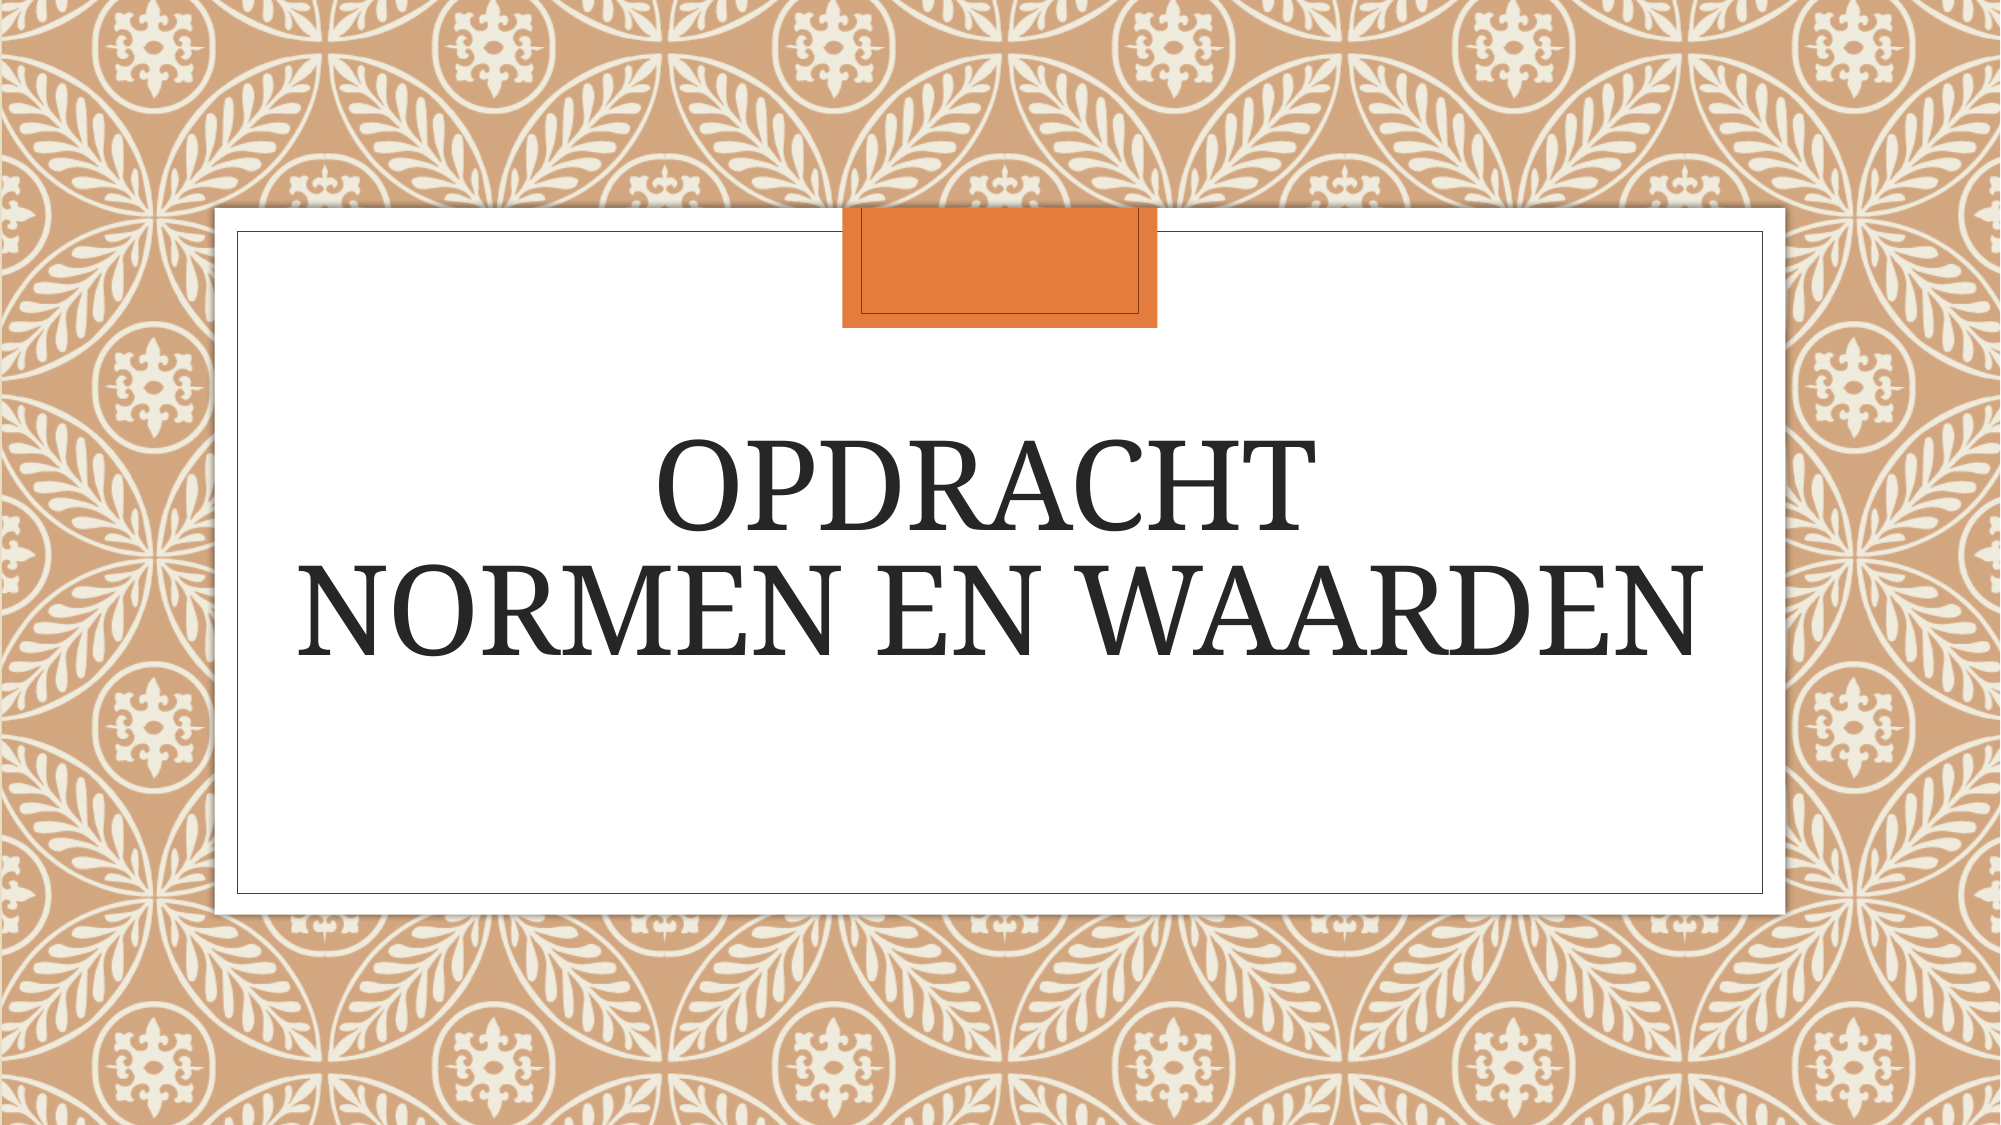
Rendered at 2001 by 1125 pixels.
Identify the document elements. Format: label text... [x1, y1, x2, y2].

title Opdracht Normen en waarden [256, 343, 1745, 769]
